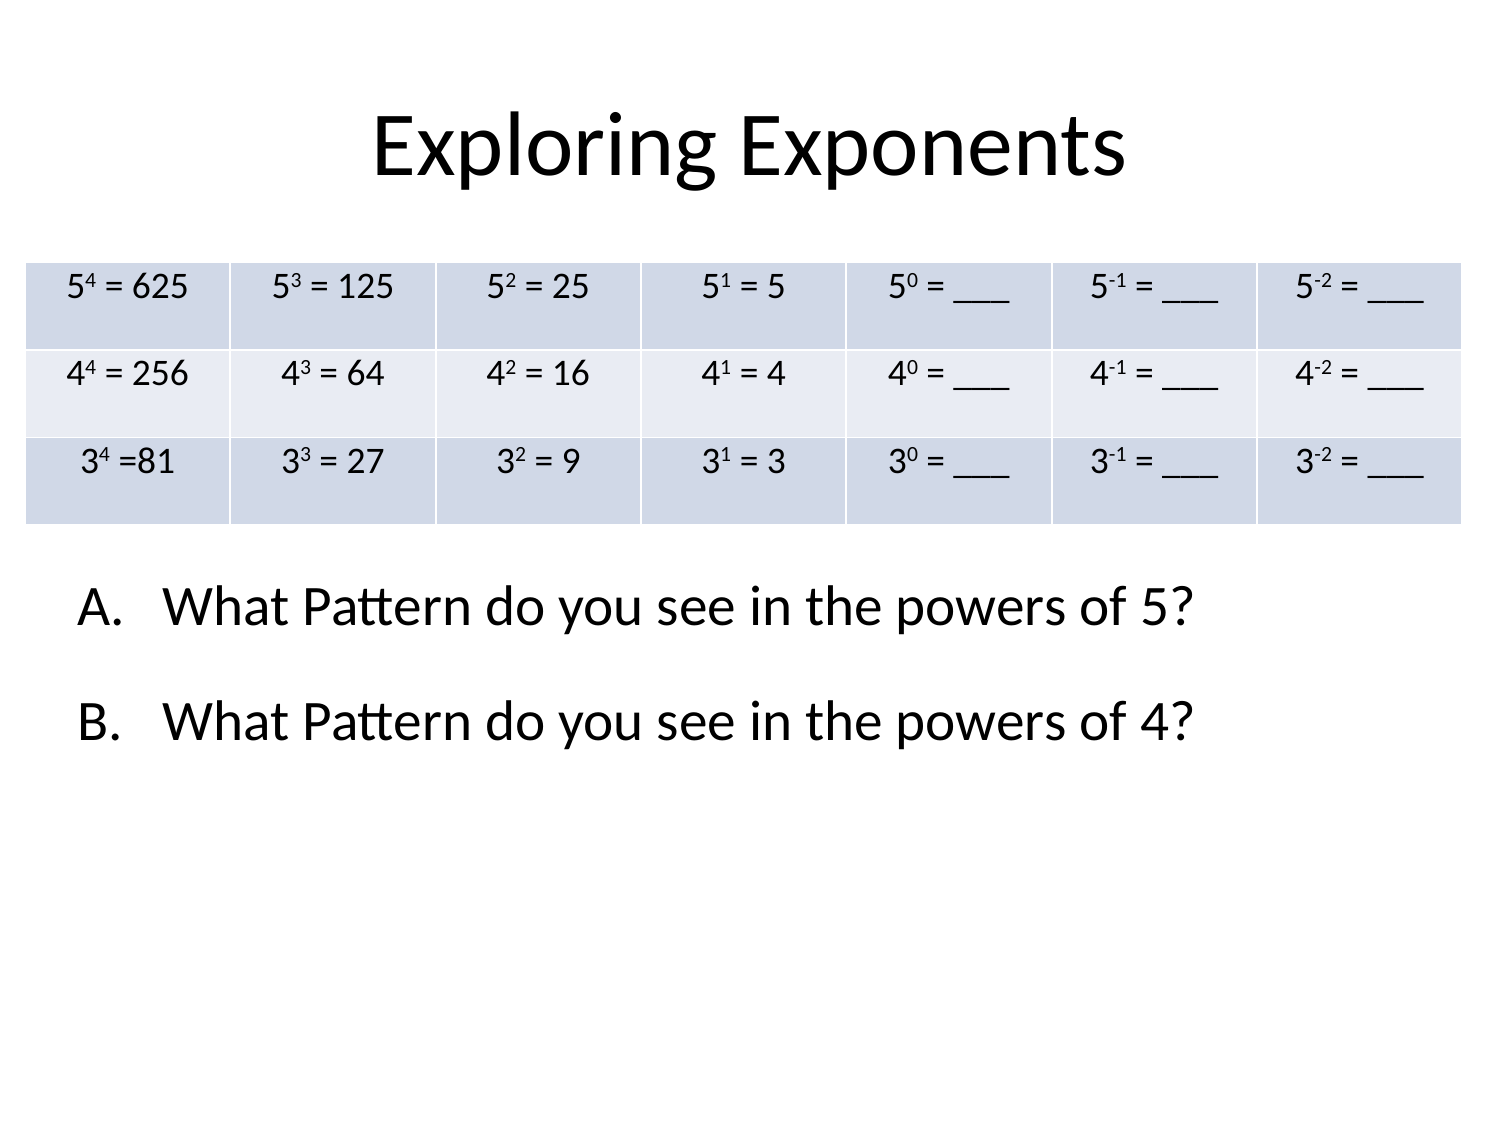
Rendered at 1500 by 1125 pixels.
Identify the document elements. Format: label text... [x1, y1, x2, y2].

table_cell 30 = ___ [847, 438, 1051, 524]
table_header 51 = 5 [642, 263, 845, 349]
table_header 53 = 125 [231, 263, 435, 349]
table_cell 43 = 64 [231, 351, 435, 437]
table_cell 40 = ___ [847, 351, 1051, 437]
table_header 50 = ___ [847, 263, 1051, 349]
table_header 5-2 = ___ [1258, 263, 1461, 349]
table_cell 42 = 16 [437, 351, 640, 437]
table_cell 34 =81 [26, 438, 229, 524]
table_cell 33 = 27 [231, 438, 435, 524]
table_cell 4-1 = ___ [1053, 351, 1256, 437]
text_box What Pattern do you see in the powers of 5? What Pattern do you see in the powers of 4? [62, 575, 1413, 763]
table_cell 31 = 3 [642, 438, 845, 524]
table_cell 44 = 256 [26, 351, 229, 437]
table_cell 3-1 = ___ [1053, 438, 1256, 524]
table_cell 3-2 = ___ [1258, 438, 1461, 524]
table_cell 4-2 = ___ [1258, 351, 1461, 437]
table_header 54 = 625 [26, 263, 229, 349]
table_cell 32 = 9 [437, 438, 640, 524]
table_header 5-1 = ___ [1053, 263, 1256, 349]
title Exploring Exponents [75, 45, 1425, 233]
table_header 52 = 25 [437, 263, 640, 349]
table_cell 41 = 4 [642, 351, 845, 437]
